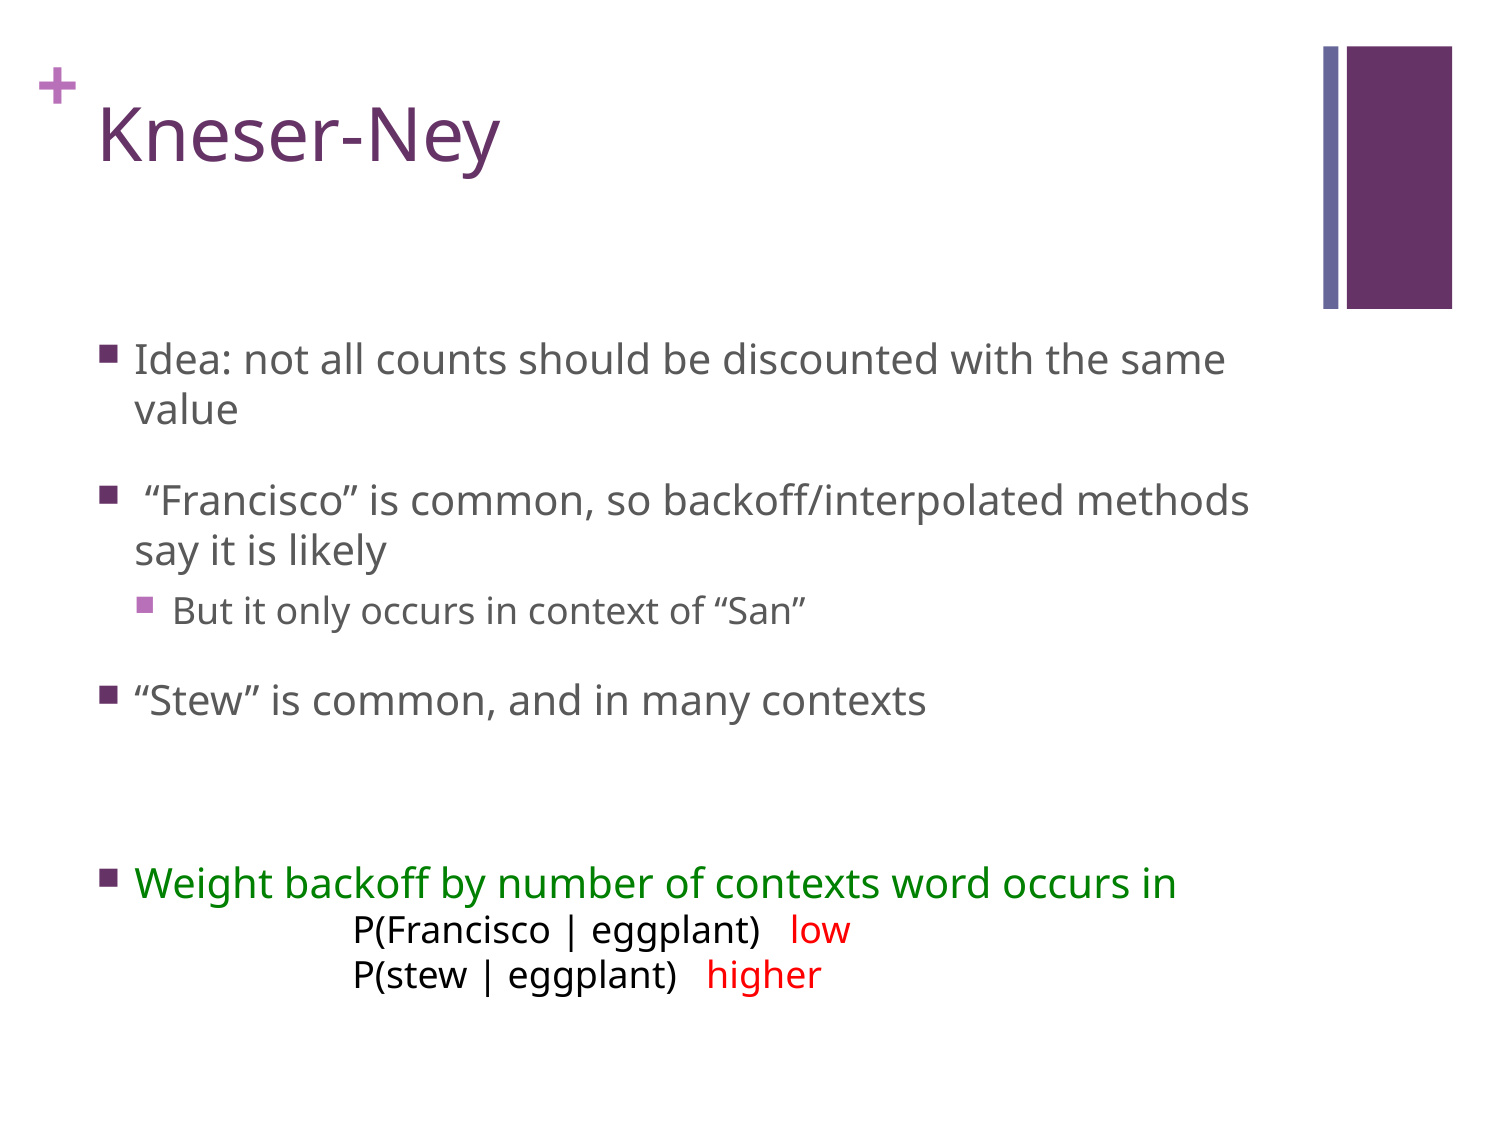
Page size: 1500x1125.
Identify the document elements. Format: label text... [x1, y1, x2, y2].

list Idea: not all counts should be discounted with the same value “Francisco” is common, so backoff/interpolated methods say it is likely But it only occurs in context of “San” “Stew” is common, and in many contexts Weight backoff by number of contexts word occurs in [81, 324, 1322, 1005]
text_box P(Francisco | eggplant) low P(stew | eggplant) higher [337, 898, 888, 1004]
title Kneser-Ney [81, 79, 1322, 263]
